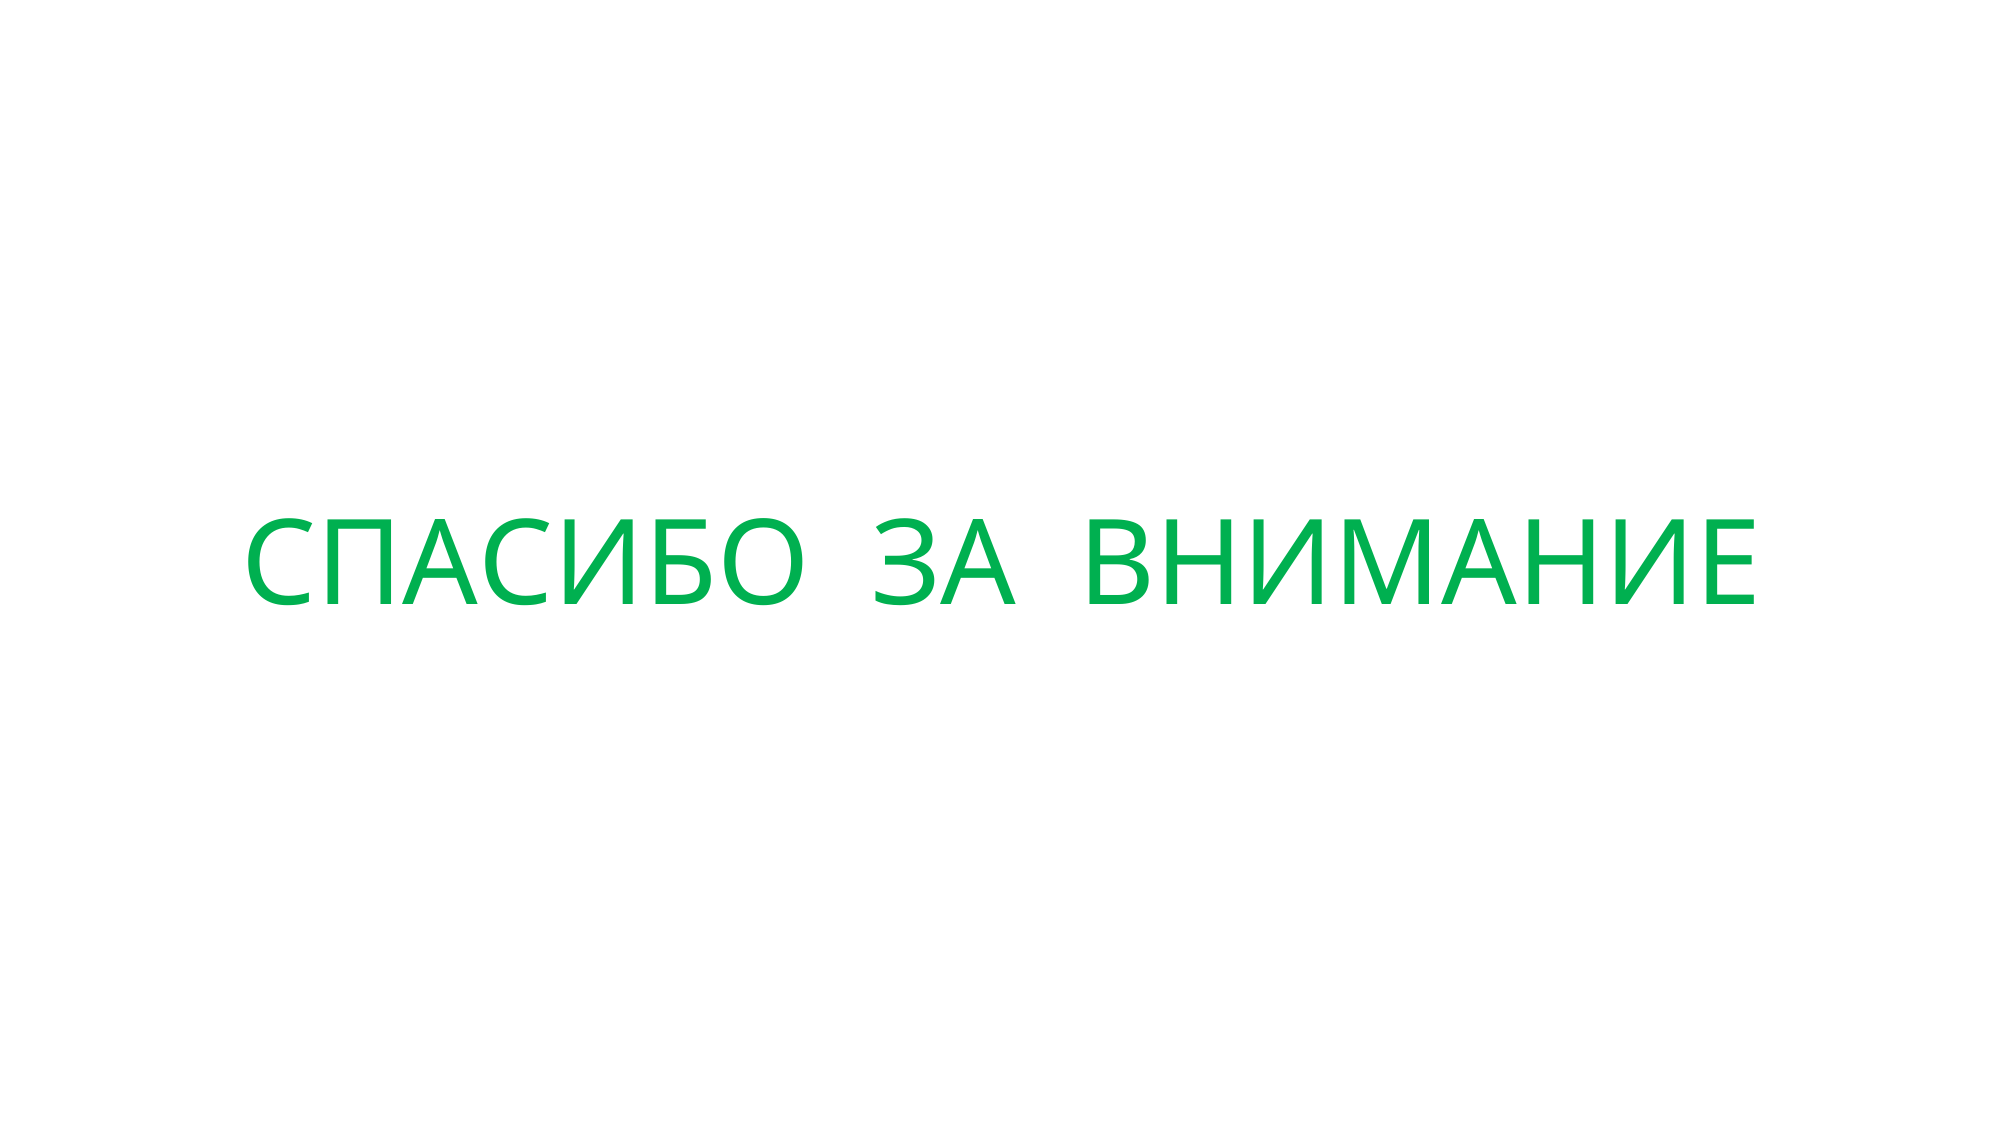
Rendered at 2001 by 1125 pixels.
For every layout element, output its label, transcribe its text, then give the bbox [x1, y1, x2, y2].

title СПАСИБО ЗА ВНИМАНИЕ [139, 457, 1865, 676]
